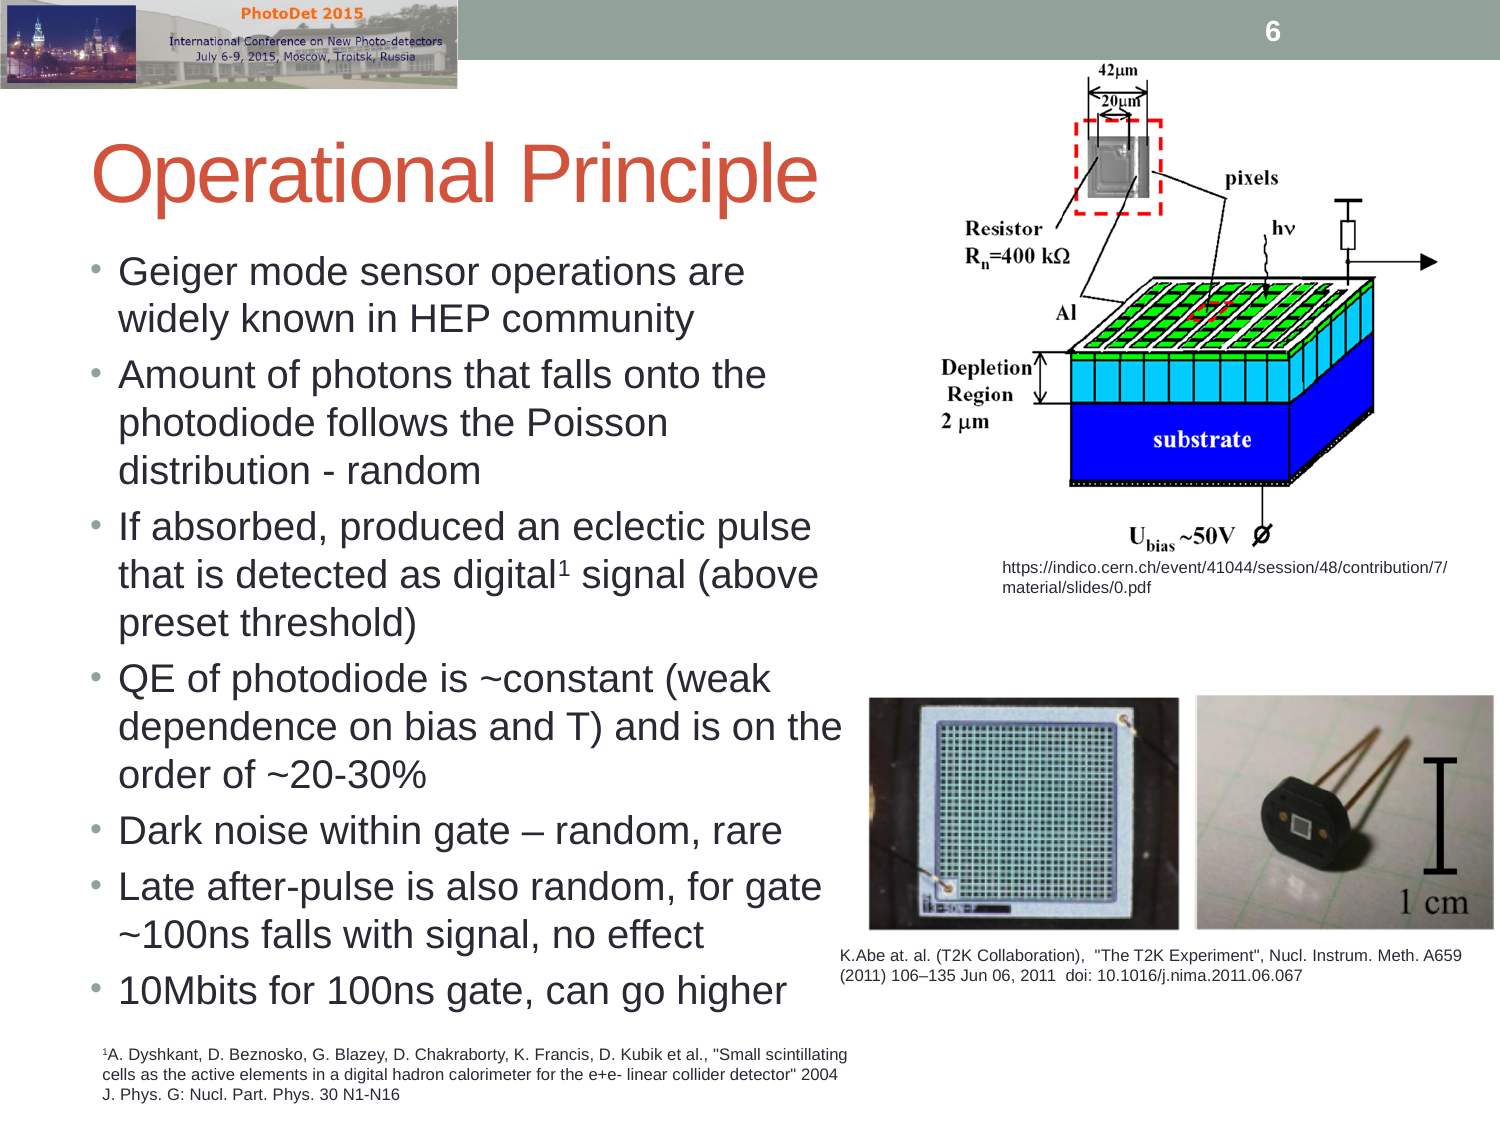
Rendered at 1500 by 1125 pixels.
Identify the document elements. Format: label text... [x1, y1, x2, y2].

picture [0, 0, 459, 89]
text_box 1A. Dyshkant, D. Beznosko, G. Blazey, D. Chakraborty, K. Francis, D. Kubik et al., "Small scintillating cells as the active elements in a digital hadron calorimeter for the e+e- linear collider detector" 2004 J. Phys. G: Nucl. Part. Phys. 30 N1-N16 [12, 1036, 868, 1112]
slide_number 6 [1250, 3, 1425, 57]
picture [867, 687, 1500, 938]
text_box K.Abe at. al. (T2K Collaboration), "The T2K Experiment", Nucl. Instrum. Meth. A659 (2011) 106–135 Jun 06, 2011 doi: 10.1016/j.nima.2011.06.067 [824, 937, 1483, 993]
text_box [937, 62, 1439, 566]
text_box https://indico.cern.ch/event/41044/session/48/contribution/7/material/slides/0.pdf [987, 549, 1486, 605]
list Geiger mode sensor operations are widely known in HEP community Amount of photons that falls onto the photodiode follows the Poisson distribution - random If absorbed, produced an eclectic pulse that is detected as digital1 signal (above preset threshold) QE of photodiode is ~constant (weak dependence on bias and T) and is on the order of ~20-30% Dark noise within gate – random, rare Late after-pulse is also random, for gate ~100ns falls with signal, no effect 10Mbits for 100ns gate, can go higher [75, 237, 863, 1036]
title Operational Principle [75, 87, 934, 250]
